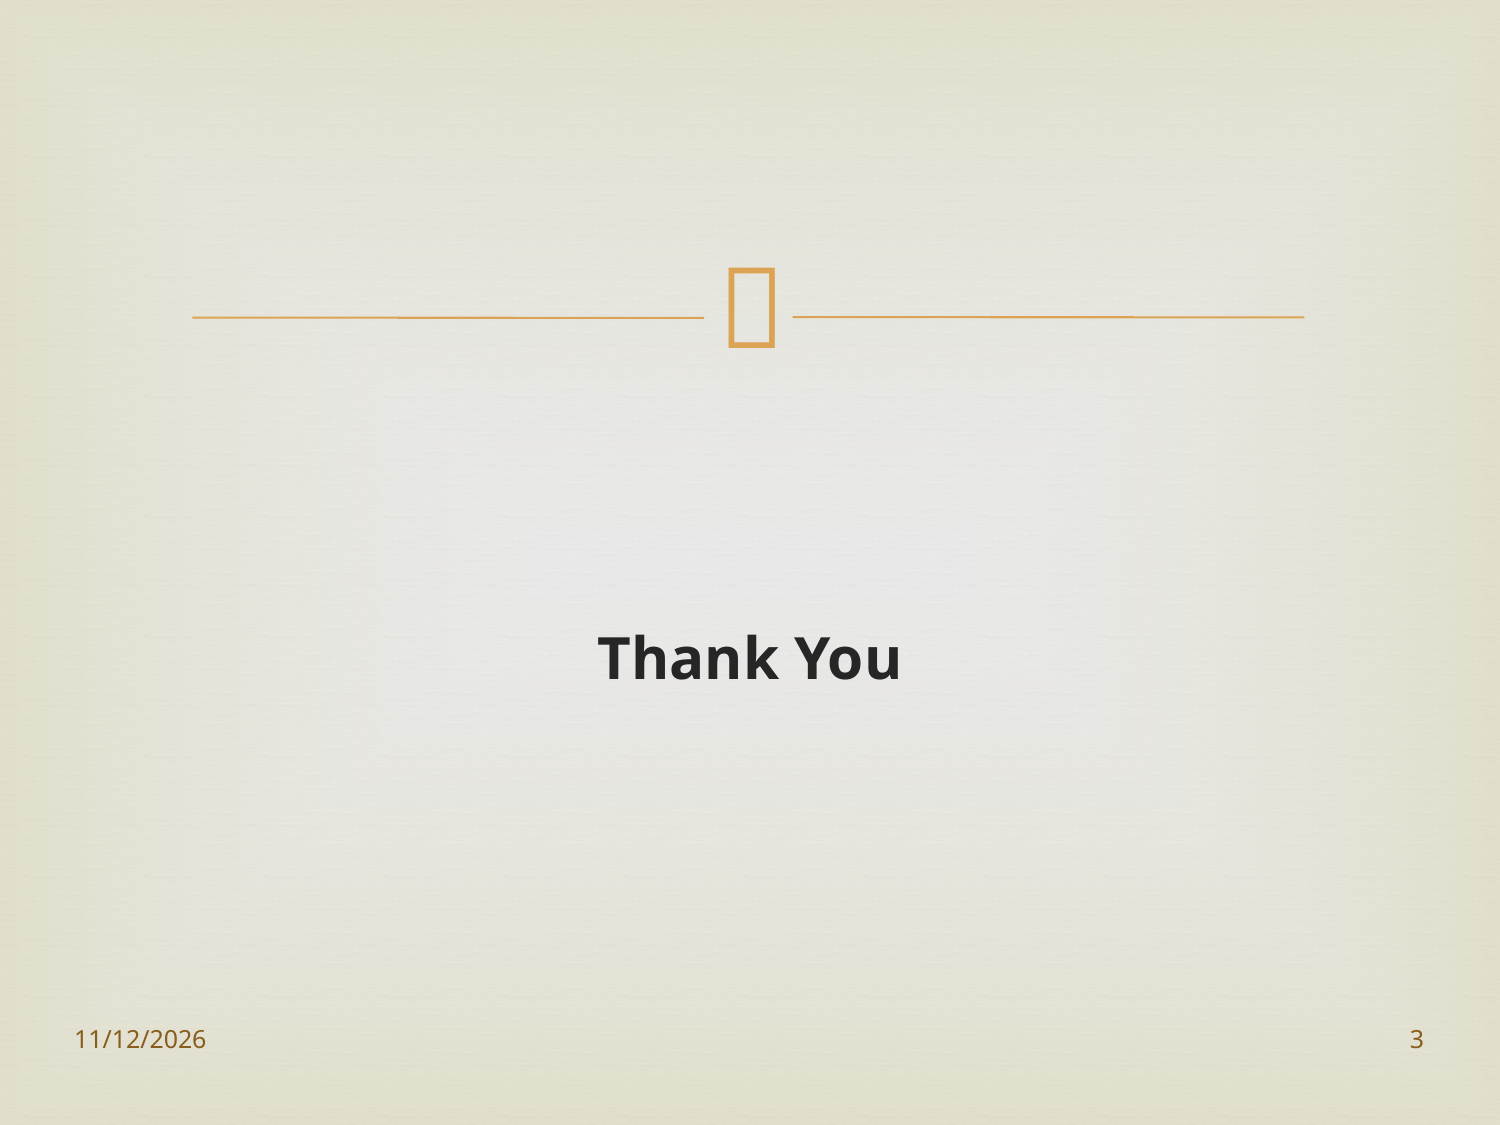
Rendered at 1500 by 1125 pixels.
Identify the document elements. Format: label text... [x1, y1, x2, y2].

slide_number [59, 1010, 410, 1071]
slide_number 3 [1089, 1010, 1440, 1071]
list Thank You [114, 368, 1386, 1005]
